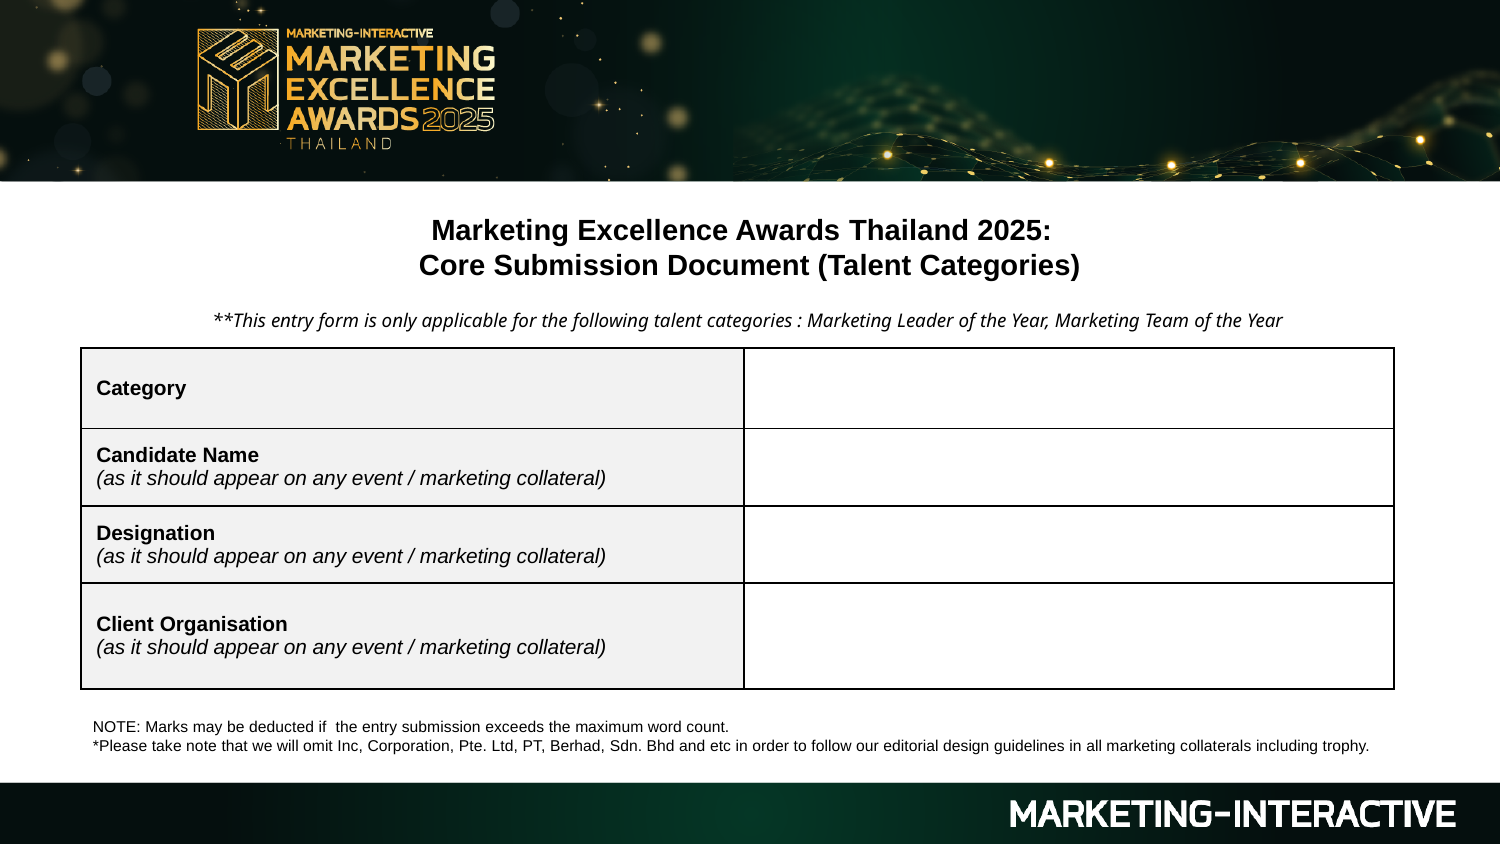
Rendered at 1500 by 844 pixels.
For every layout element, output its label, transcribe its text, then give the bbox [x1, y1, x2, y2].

picture [0, 0, 1500, 844]
text_box NOTE: Marks may be deducted if the entry submission exceeds the maximum word count. *Please take note that we will omit Inc, Corporation, Pte. Ltd, PT, Berhad, Sdn. Bhd and etc in order to follow our editorial design guidelines in all marketing collaterals including trophy. [78, 709, 1467, 762]
table_cell Designation (as it should appear on any event / marketing collateral) [82, 507, 743, 582]
table_header [745, 349, 1393, 428]
text_box Marketing Excellence Awards Thailand 2025: Core Submission Document (Talent Categories) [374, 204, 1125, 289]
table_cell Candidate Name (as it should appear on any event / marketing collateral) [82, 429, 743, 505]
table_cell [745, 507, 1393, 582]
table_header Category [82, 349, 743, 428]
table_cell [745, 429, 1393, 505]
text_box **This entry form is only applicable for the following talent categories : Marketing Leader of the Year, Marketing Team of the Year [106, 301, 1394, 339]
table_cell Client Organisation (as it should appear on any event / marketing collateral) [82, 584, 743, 688]
table_cell [745, 584, 1393, 688]
